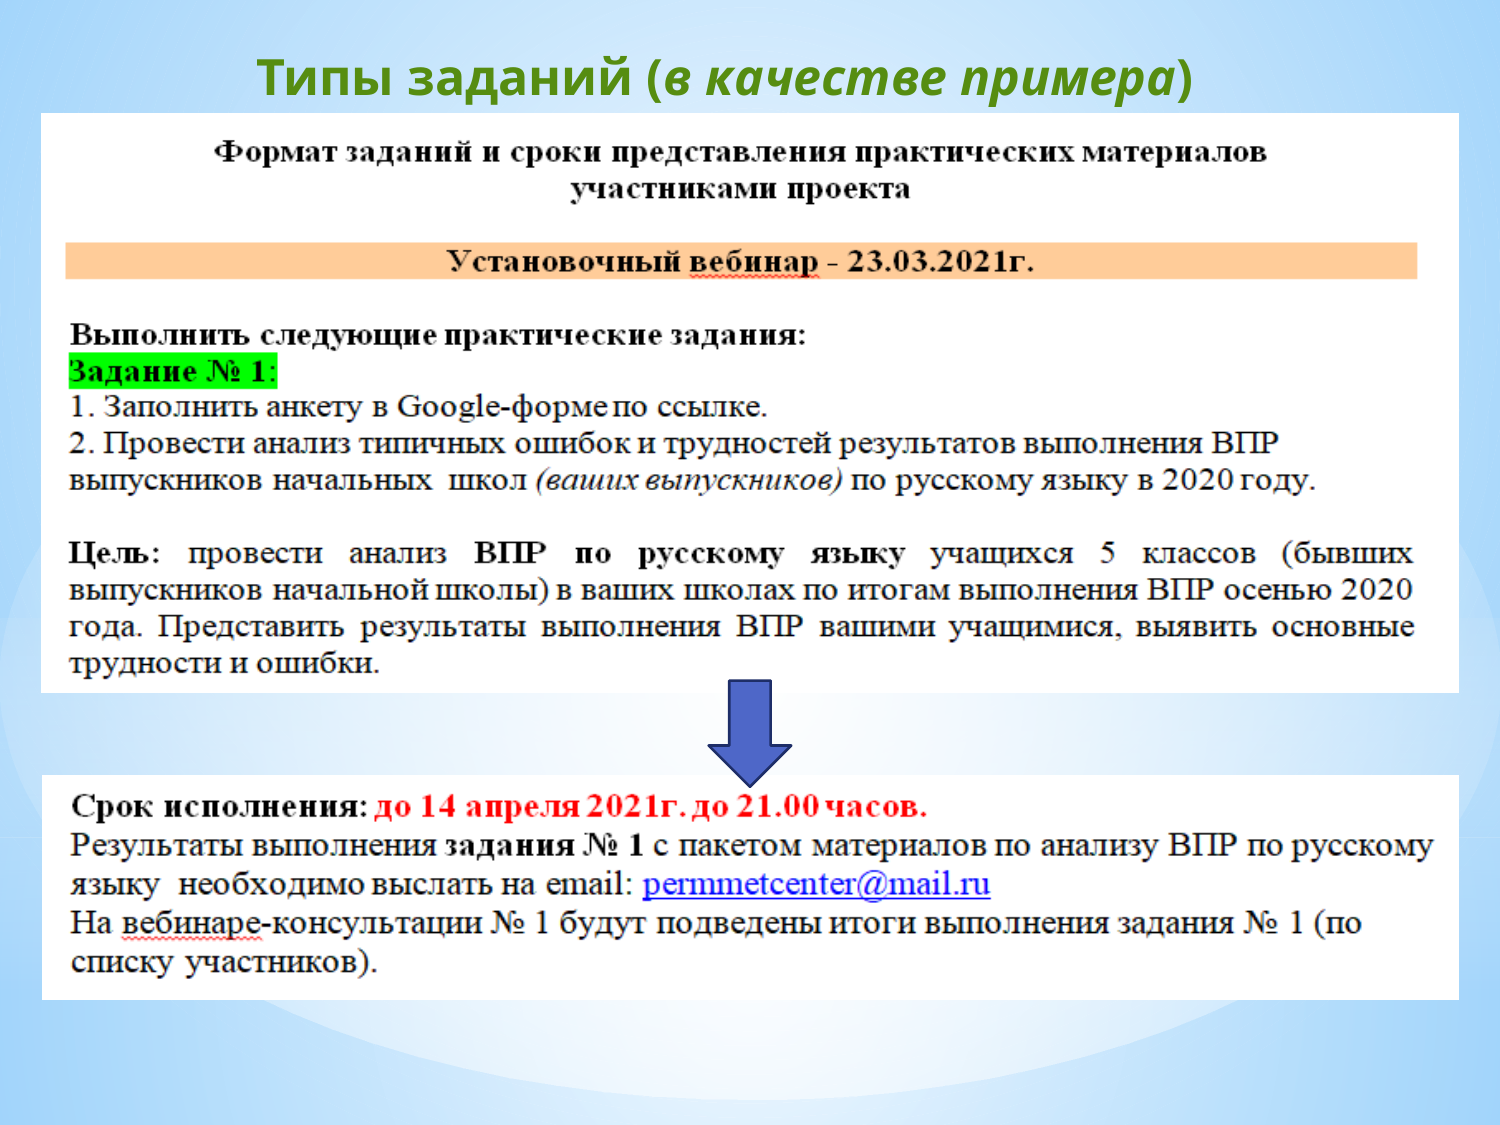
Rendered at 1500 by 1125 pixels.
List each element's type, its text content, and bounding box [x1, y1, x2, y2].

picture [41, 113, 1459, 693]
picture [42, 774, 1459, 1000]
text_box [707, 701, 793, 772]
text_box Типы заданий (в качестве примера) [242, 37, 1353, 111]
